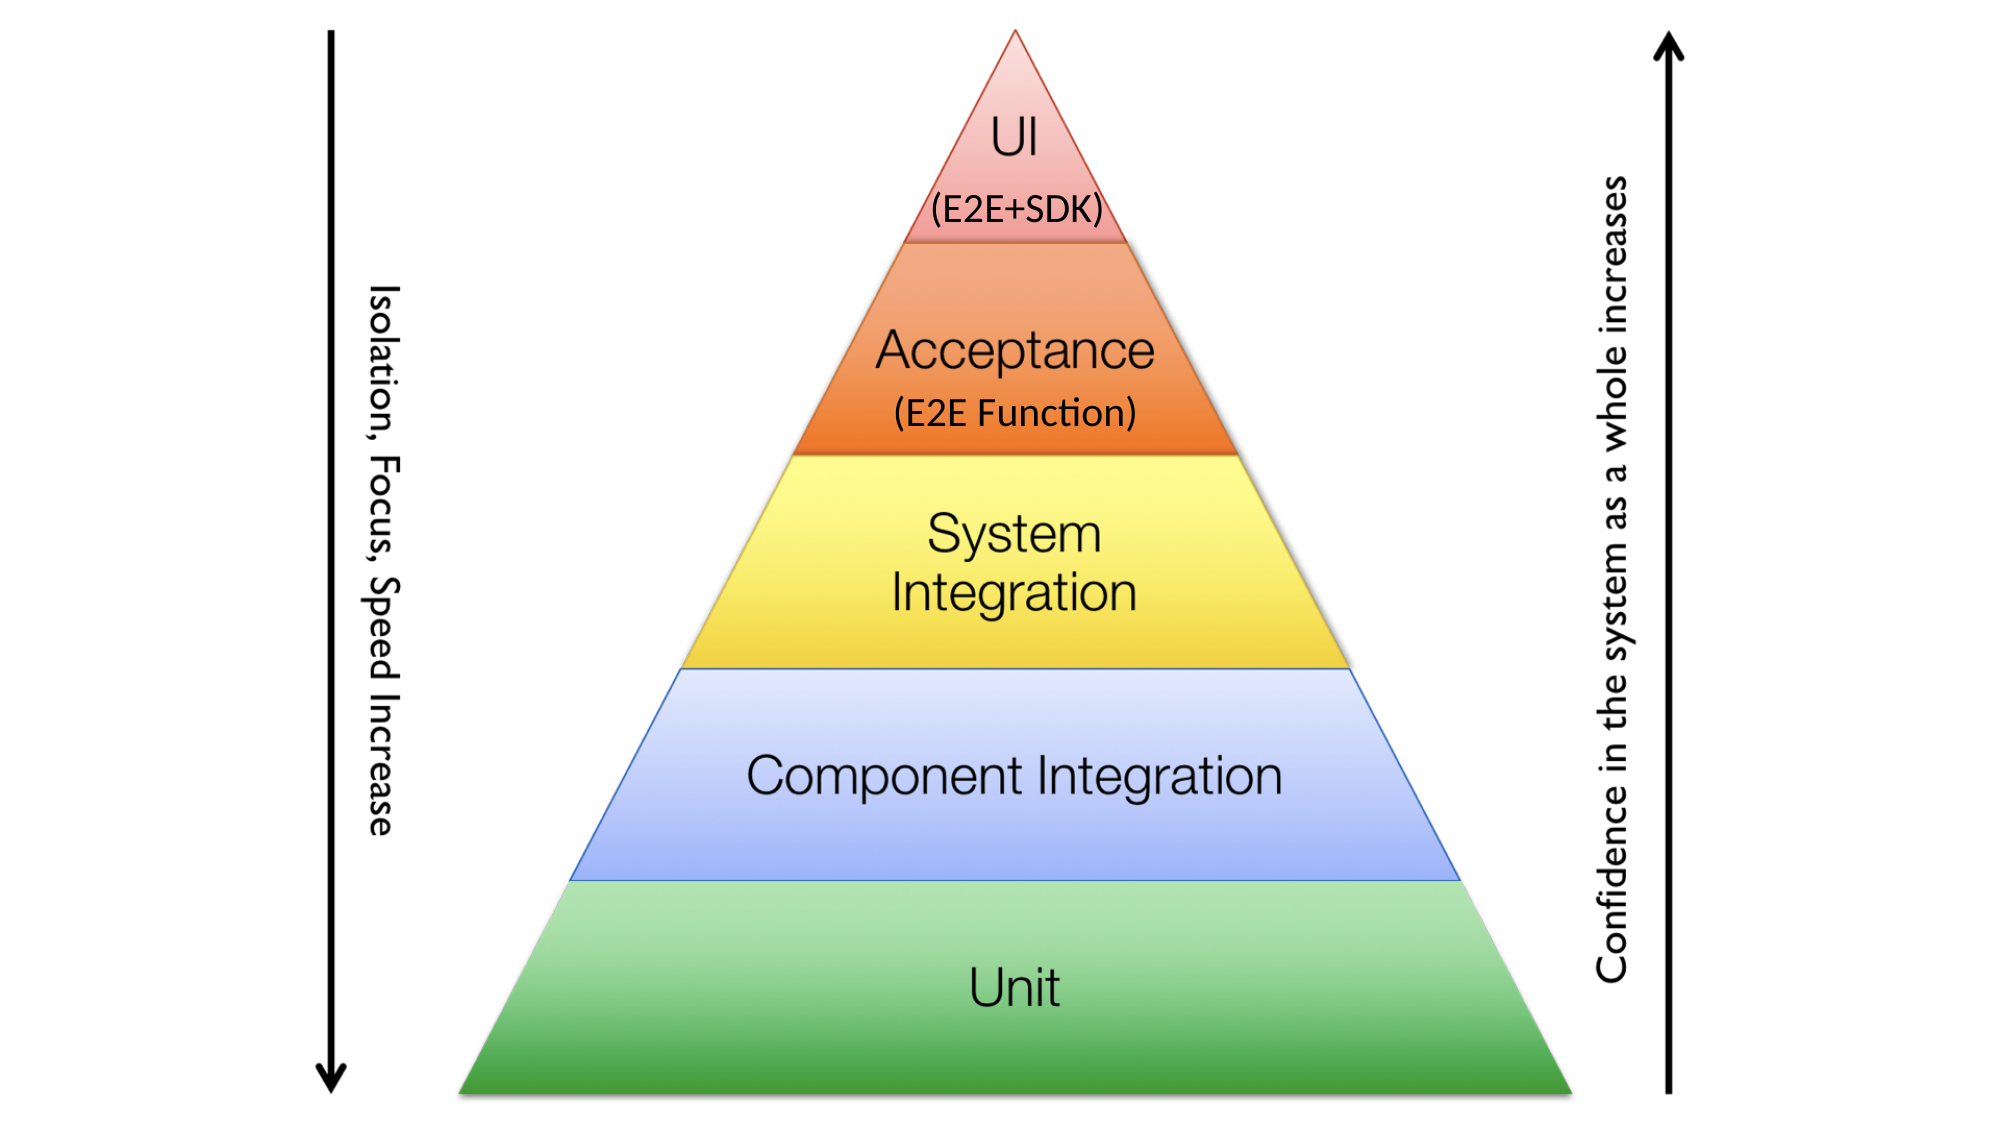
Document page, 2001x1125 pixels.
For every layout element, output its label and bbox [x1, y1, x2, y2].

picture [299, 0, 1700, 1125]
